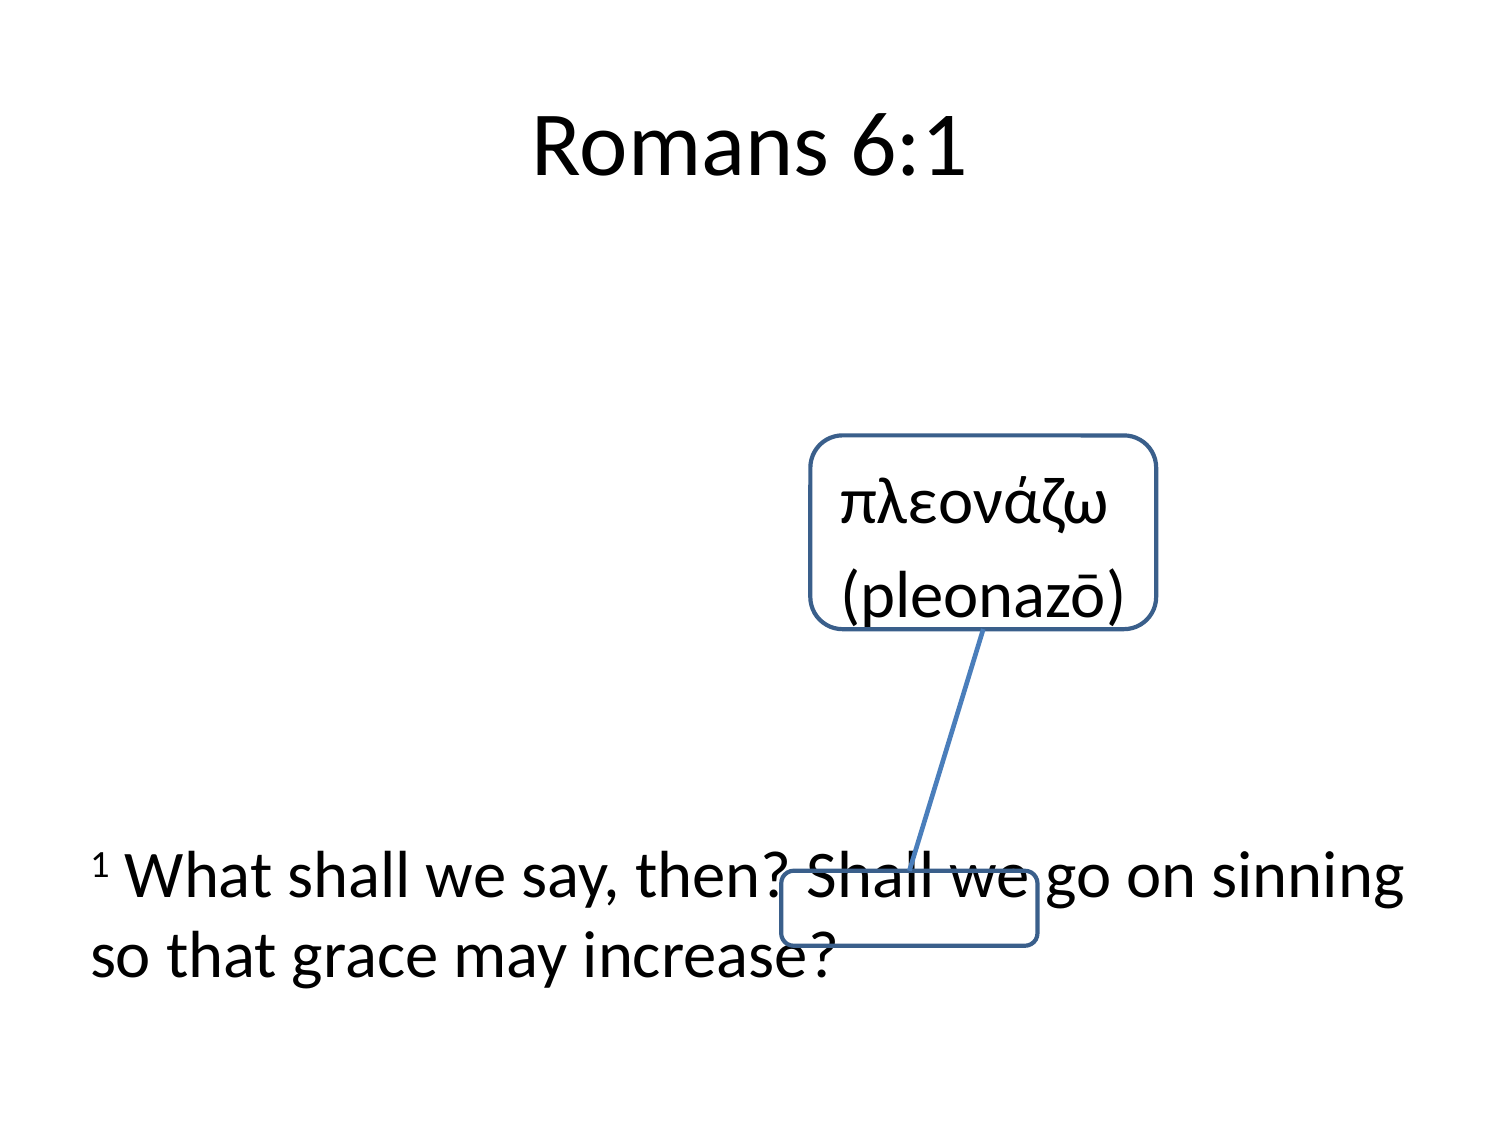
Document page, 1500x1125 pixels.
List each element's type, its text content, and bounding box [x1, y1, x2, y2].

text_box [909, 628, 984, 871]
list πλεονάζω (pleonazō) 1 What shall we say, then? Shall we go on sinning so that grace may increase? [75, 262, 1425, 1005]
text_box [779, 868, 1040, 948]
text_box [808, 433, 1159, 632]
title Romans 6:1 [75, 45, 1425, 233]
